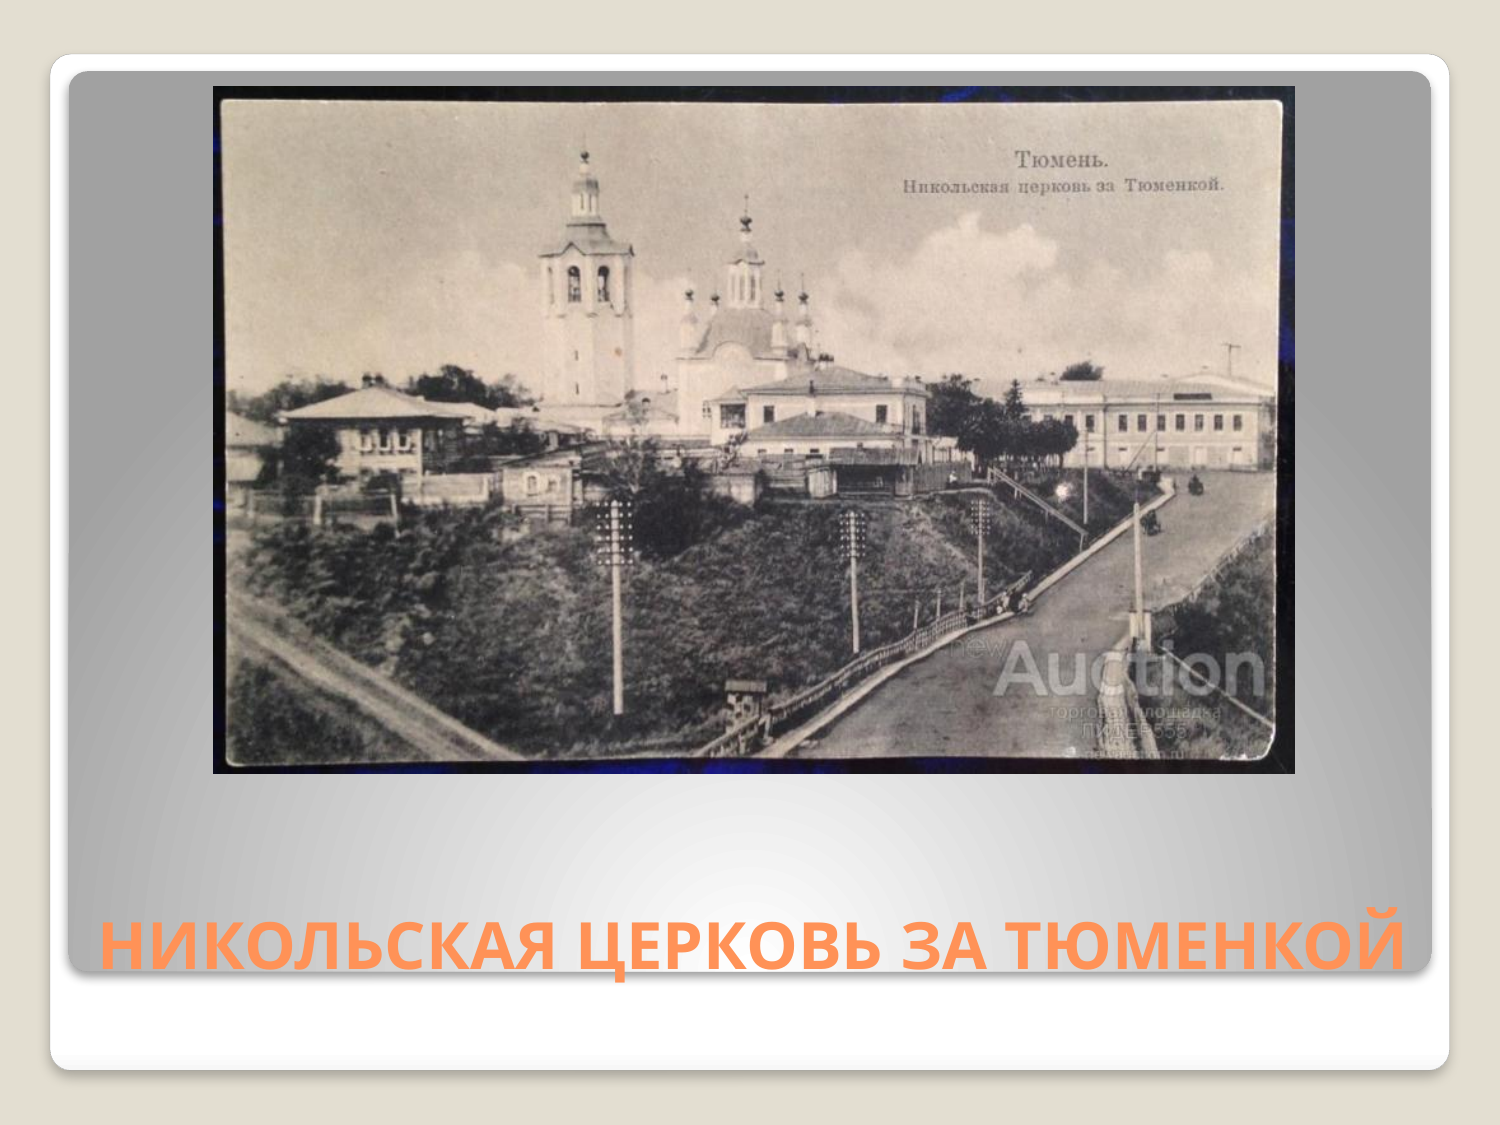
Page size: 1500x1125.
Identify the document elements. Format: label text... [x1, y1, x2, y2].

title НИКОЛЬСКАЯ ЦЕРКОВЬ ЗА ТЮМЕНКОЙ [82, 817, 1425, 990]
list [212, 86, 1295, 775]
